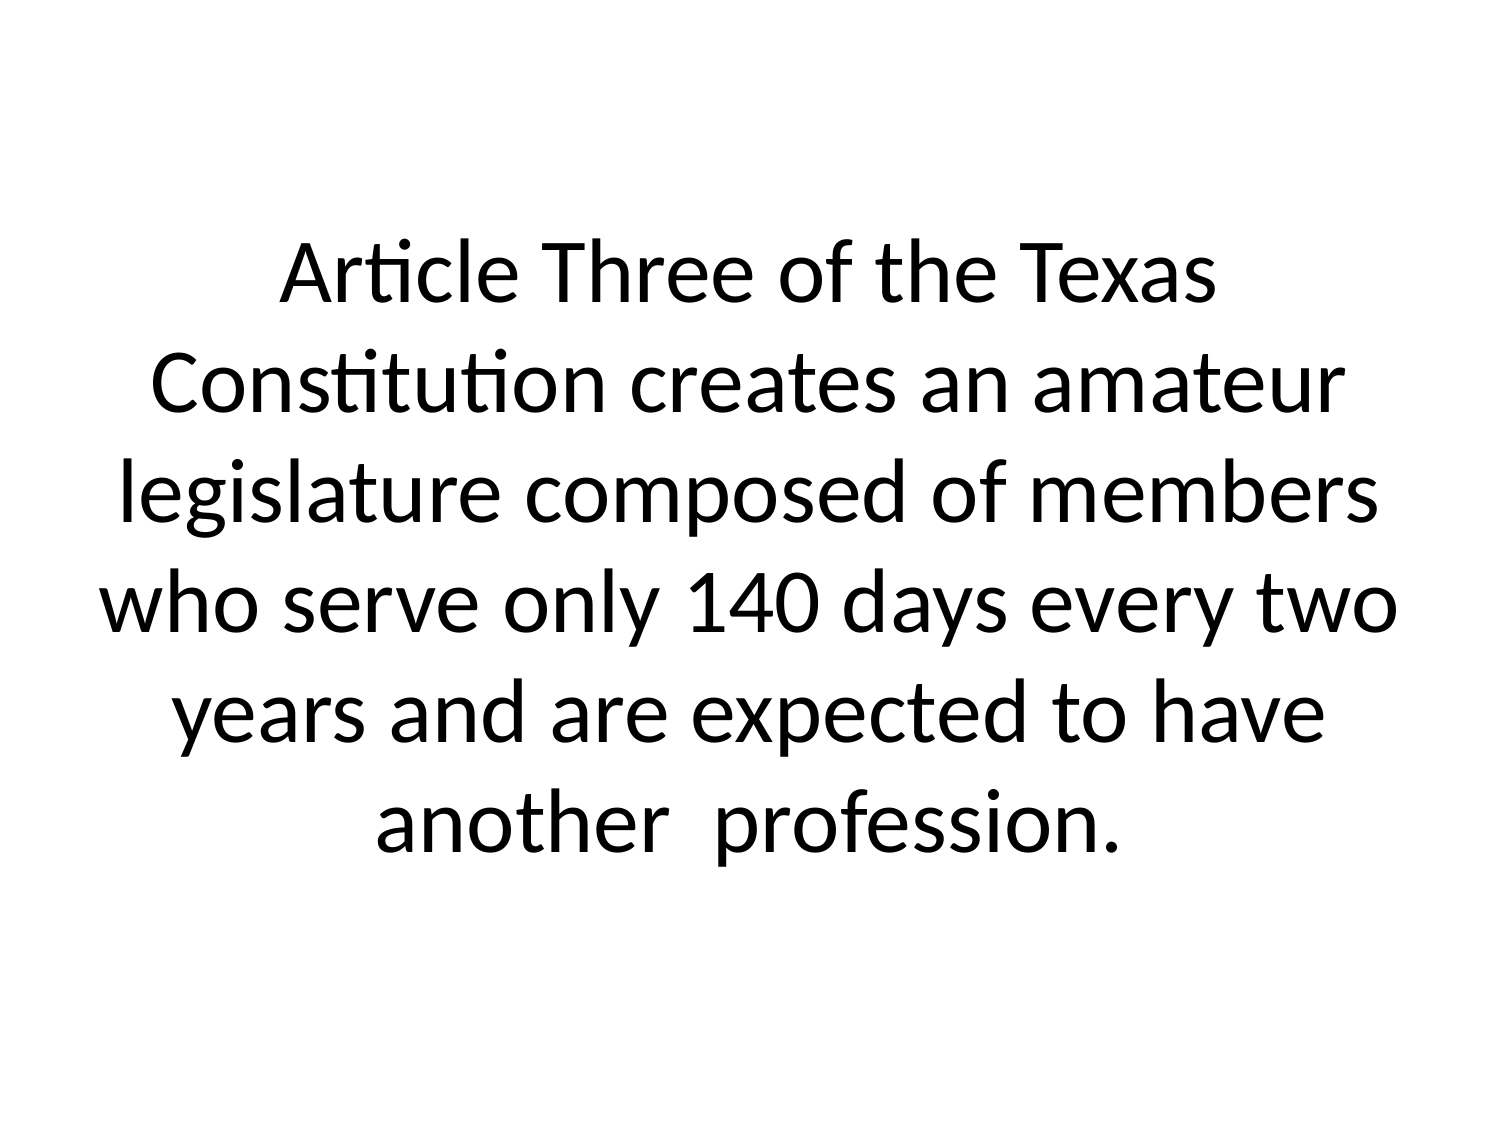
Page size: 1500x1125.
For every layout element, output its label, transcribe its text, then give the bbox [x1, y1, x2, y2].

title Article Three of the Texas Constitution creates an amateur legislature composed of members who serve only 140 days every two years and are expected to have another profession. [74, 44, 1426, 1038]
